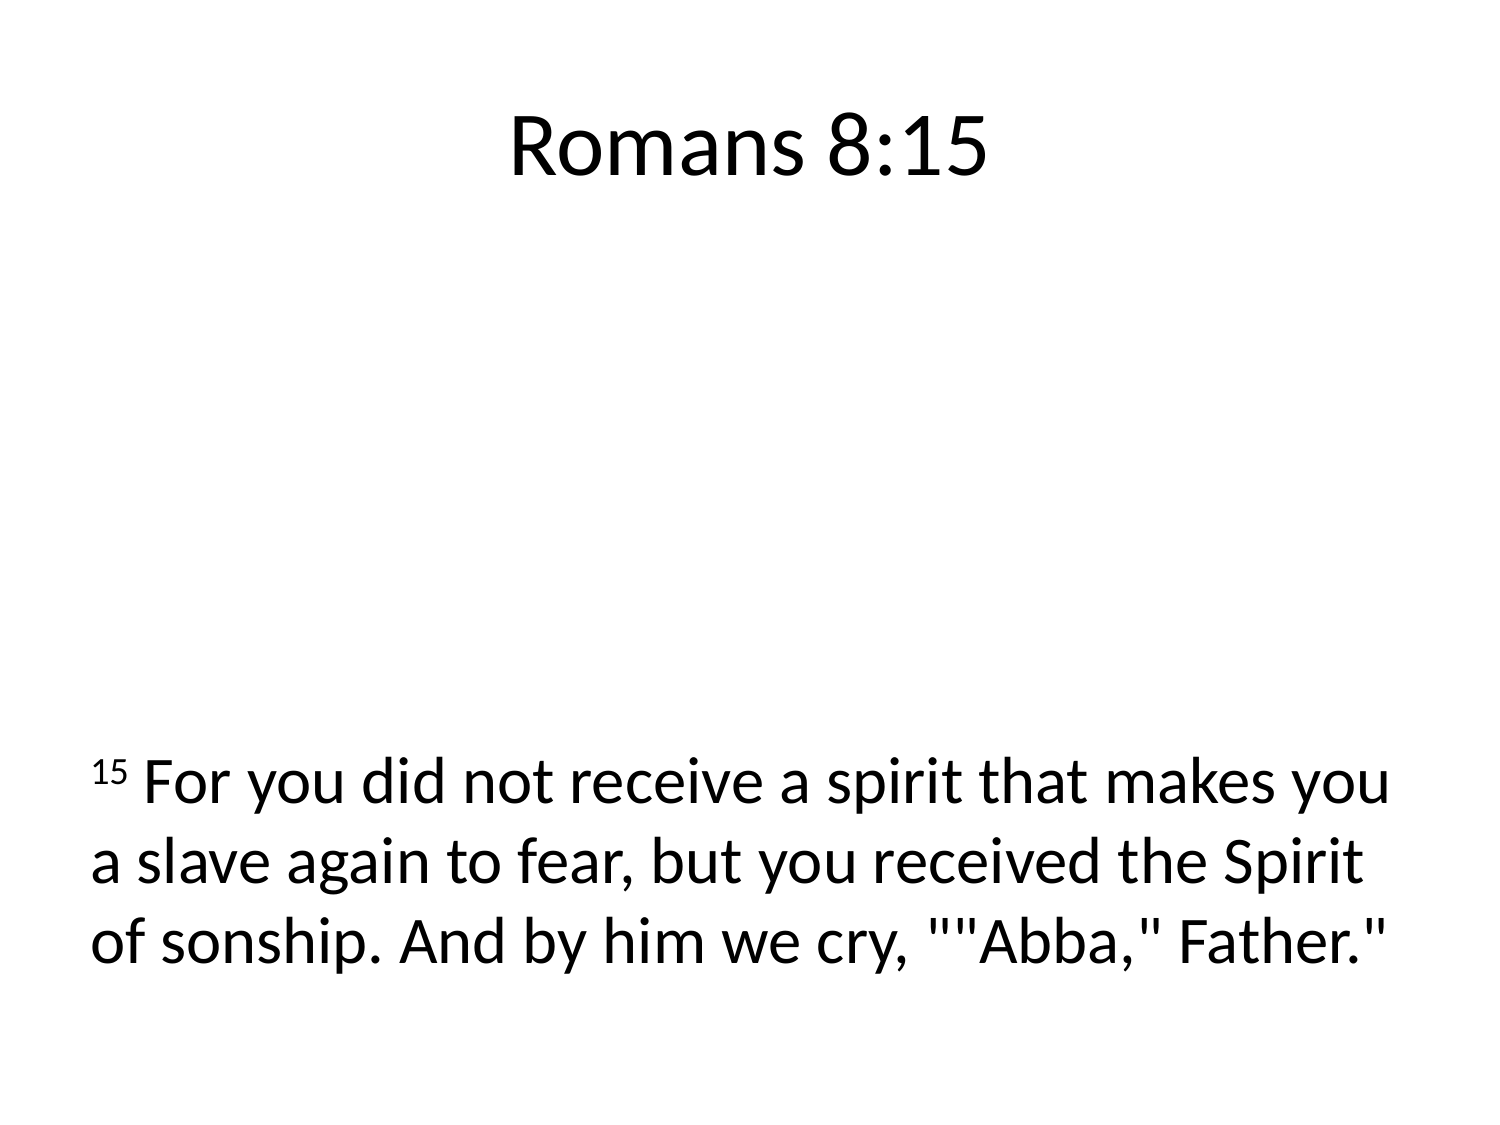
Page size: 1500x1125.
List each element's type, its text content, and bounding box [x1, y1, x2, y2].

title Romans 8:15 [75, 45, 1425, 233]
list 15 For you did not receive a spirit that makes you a slave again to fear, but you received the Spirit of sonship. And by him we cry, ""Abba," Father." [75, 262, 1425, 1005]
